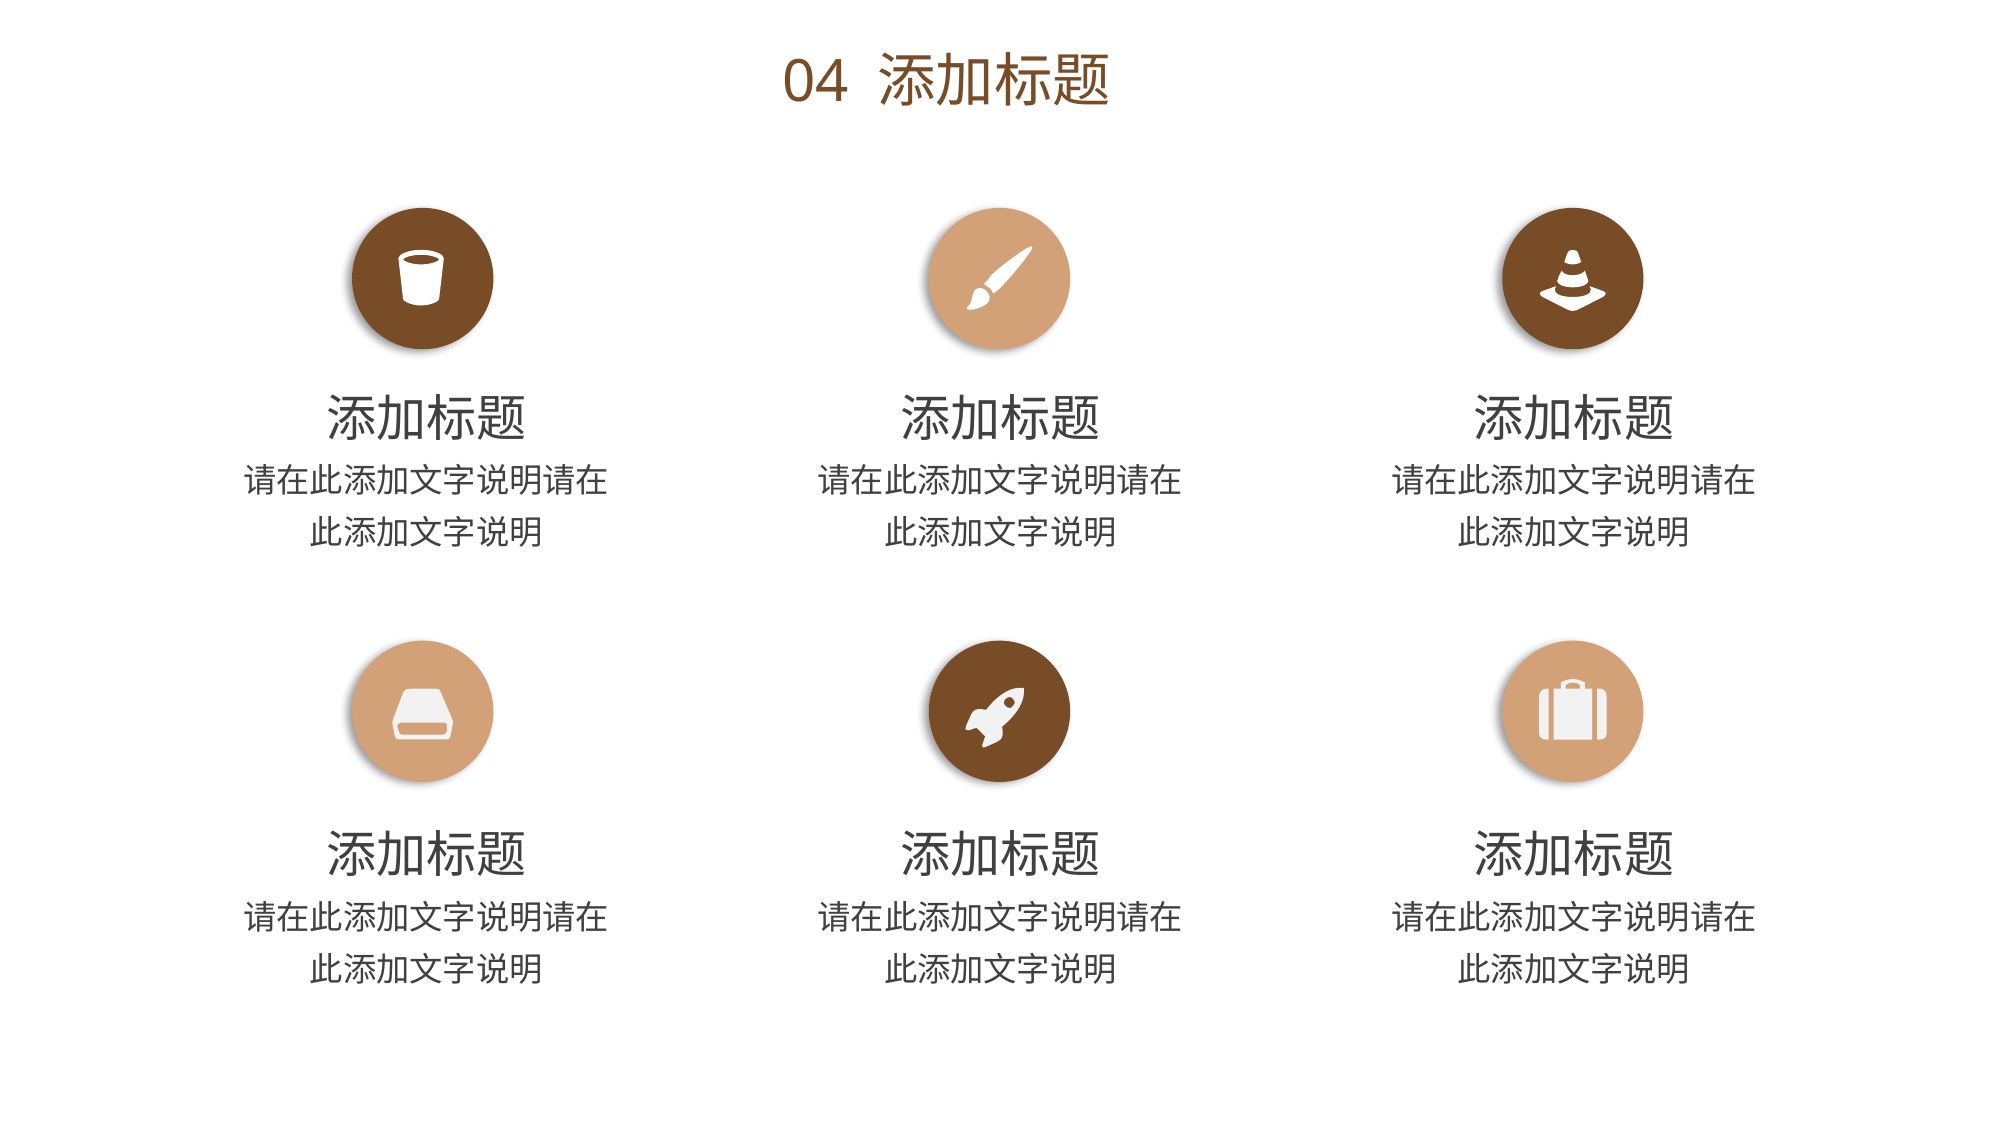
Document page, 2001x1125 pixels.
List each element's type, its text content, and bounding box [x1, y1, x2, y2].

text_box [801, 207, 1200, 613]
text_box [227, 640, 626, 1050]
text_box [1375, 207, 1773, 613]
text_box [227, 207, 626, 613]
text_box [801, 640, 1200, 1050]
text_box 04 添加标题 [767, 35, 1190, 121]
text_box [1375, 640, 1773, 1050]
